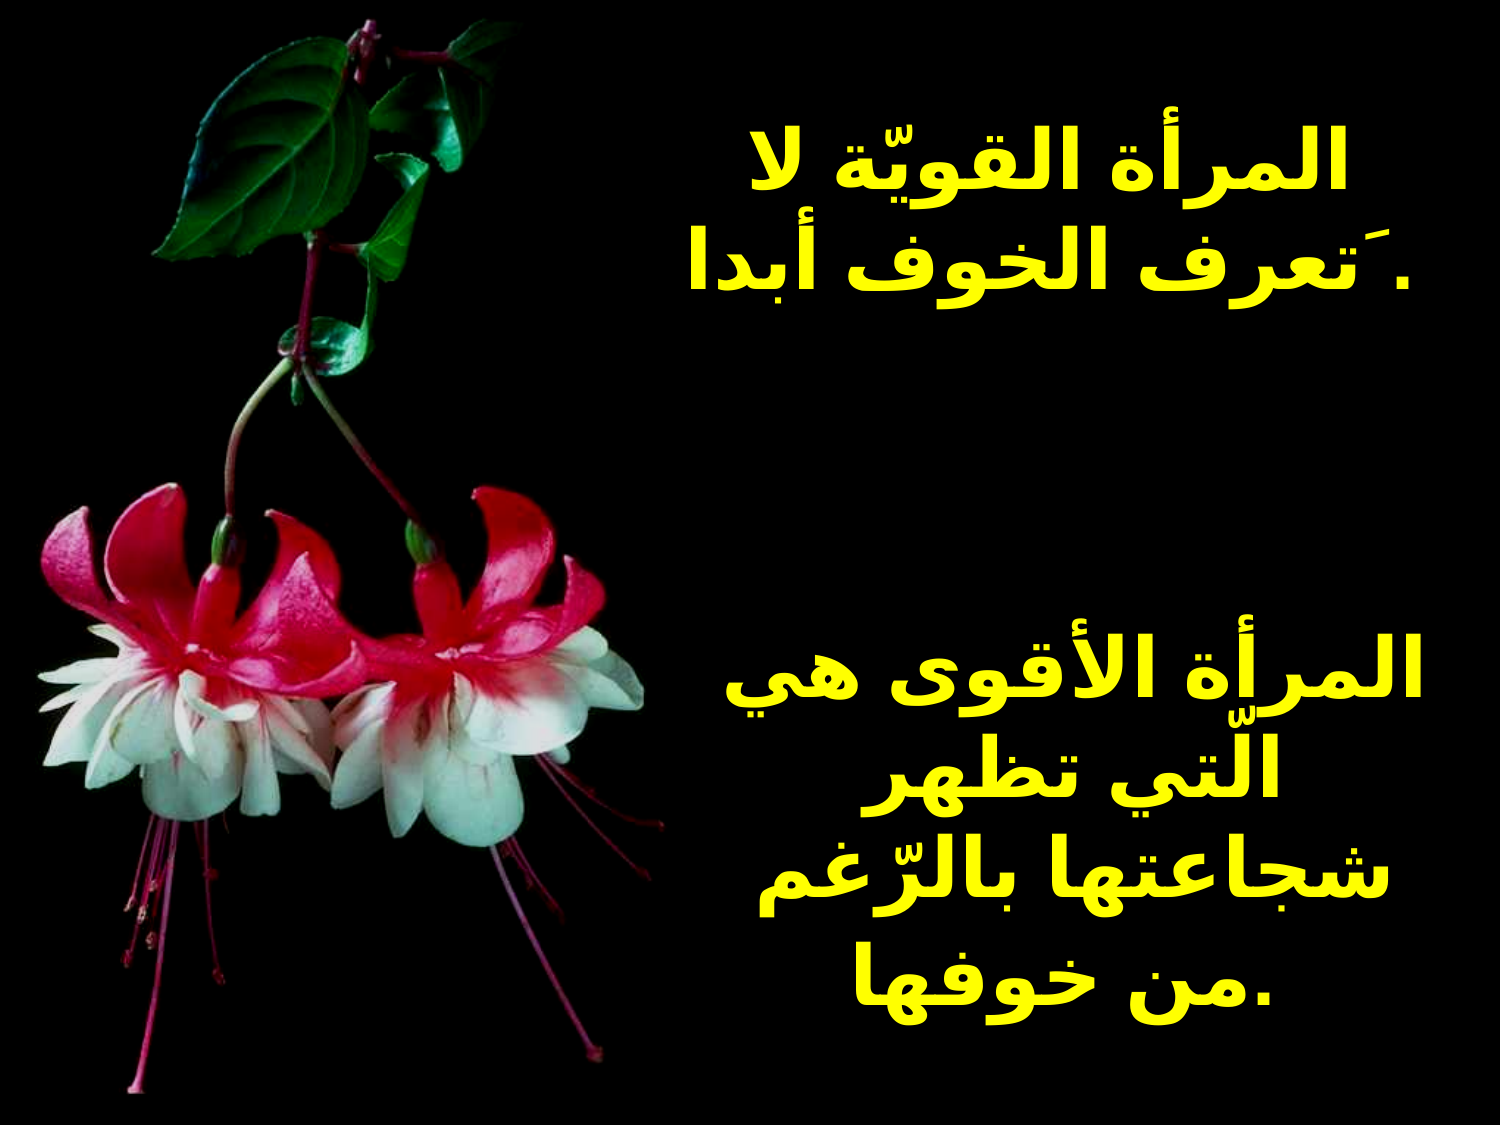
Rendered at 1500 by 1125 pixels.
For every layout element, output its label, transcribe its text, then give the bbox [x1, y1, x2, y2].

text_box المرأة الأقوى هي الّتي تظهر شجاعتها بالرّغم من خوفها. [723, 725, 1463, 913]
title المرأة القويّة لا تعرف الخوف أبدا َ. [723, 112, 1438, 301]
picture [0, 0, 719, 1098]
